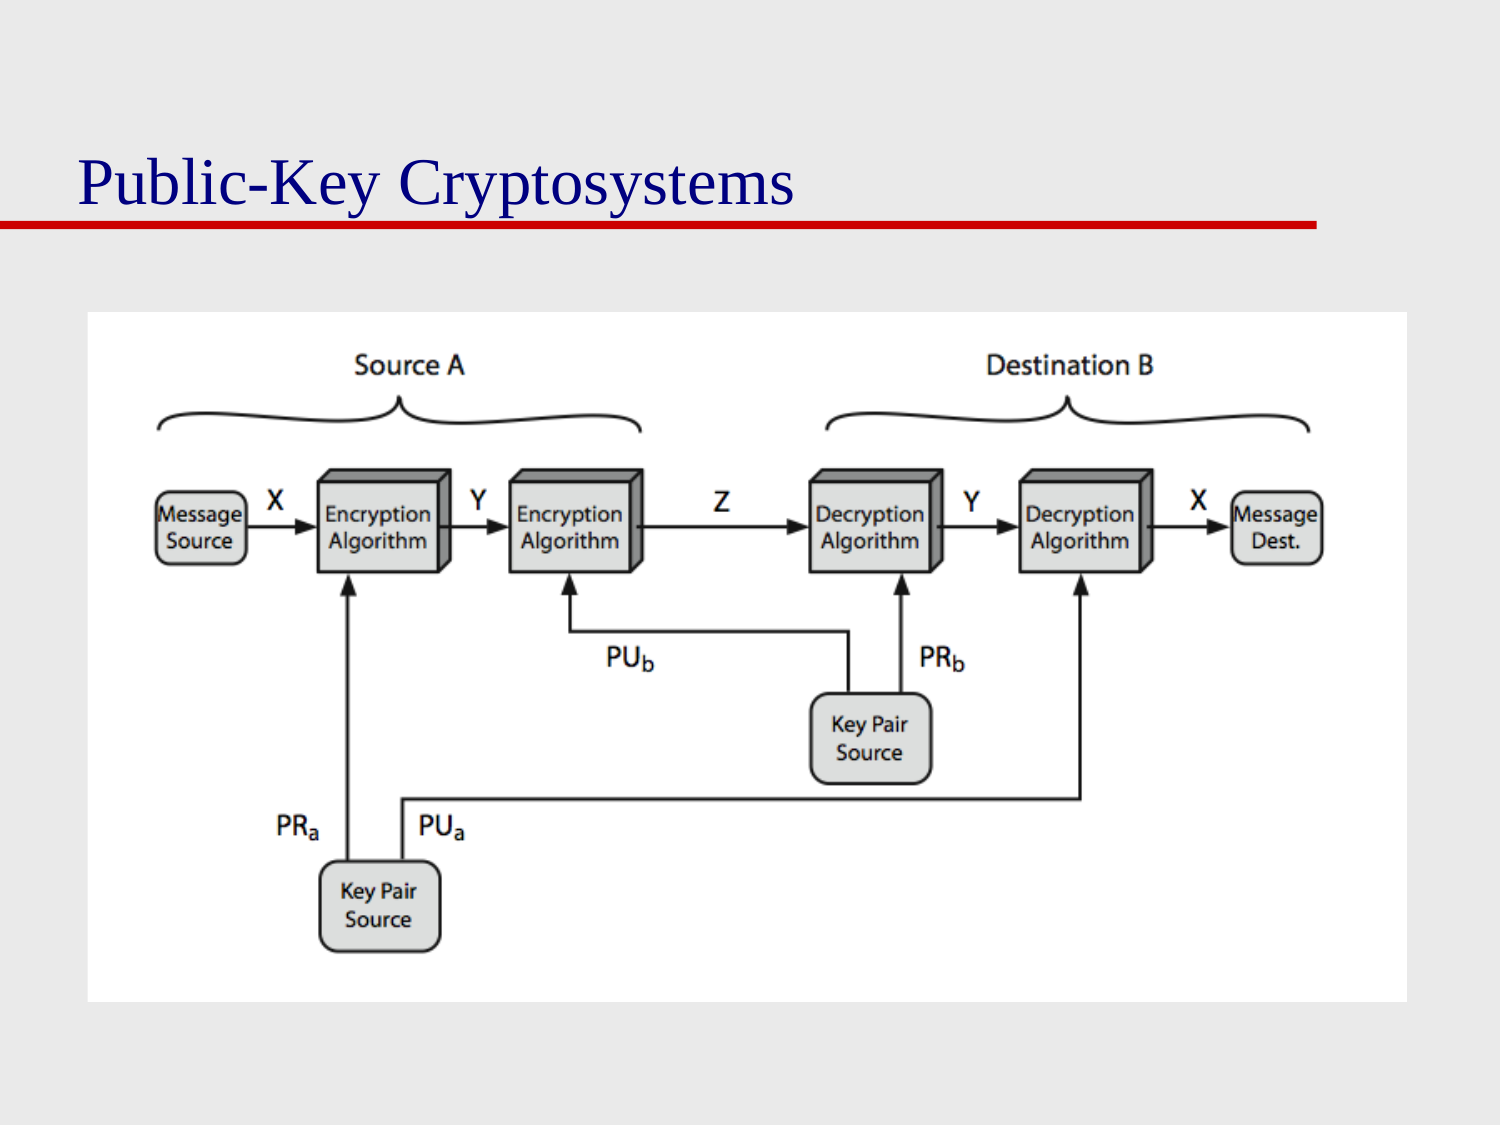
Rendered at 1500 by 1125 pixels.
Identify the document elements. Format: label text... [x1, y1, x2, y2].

title Public-Key Cryptosystems [62, 43, 1338, 226]
picture [87, 312, 1408, 1003]
